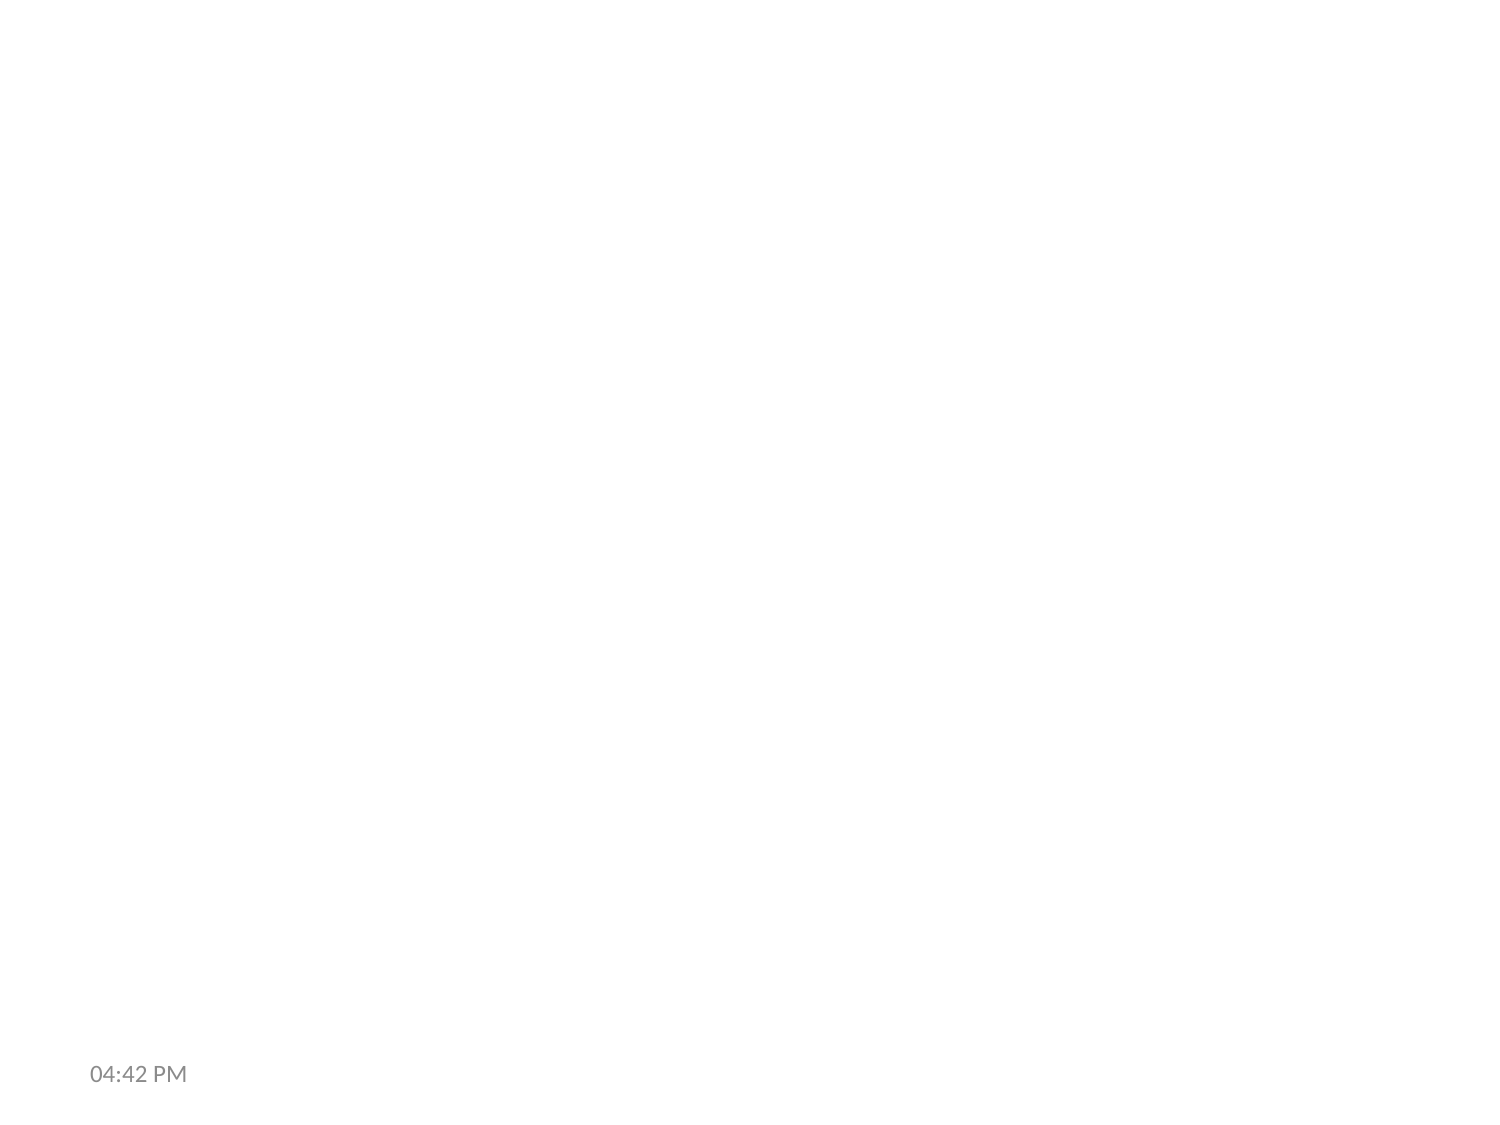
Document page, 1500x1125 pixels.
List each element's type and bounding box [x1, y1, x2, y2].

slide_number [75, 1042, 425, 1103]
